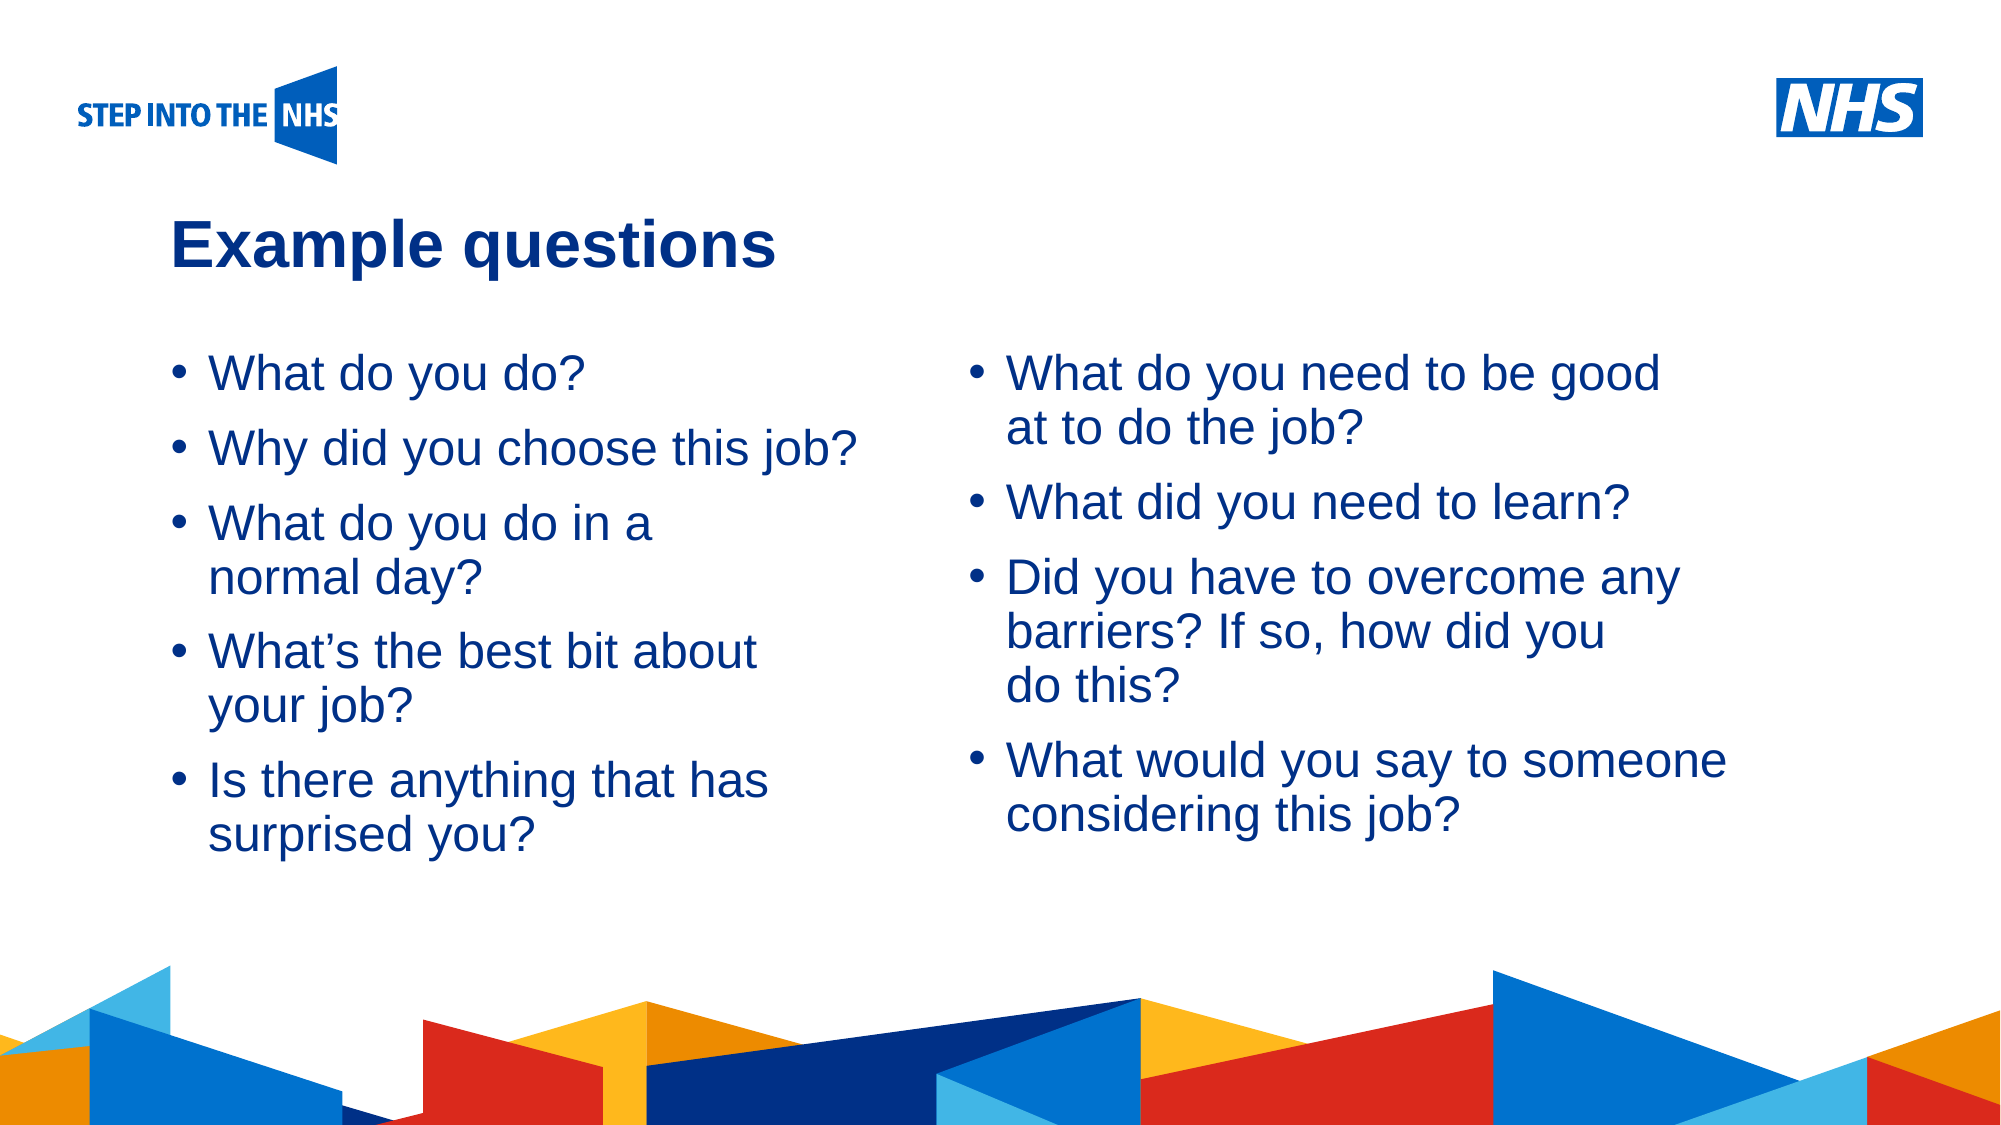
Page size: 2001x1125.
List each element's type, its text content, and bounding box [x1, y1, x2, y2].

title Example questions [170, 209, 1767, 300]
list What do you do? Why did you choose this job? What do you do in a normal day? What’s the best bit about your job? Is there anything that has surprised you? What do you need to be good at to do the job? What did you need to learn? Did you have to overcome any barriers? If so, how did you do this? What would you say to someone considering this job? [170, 347, 1767, 925]
